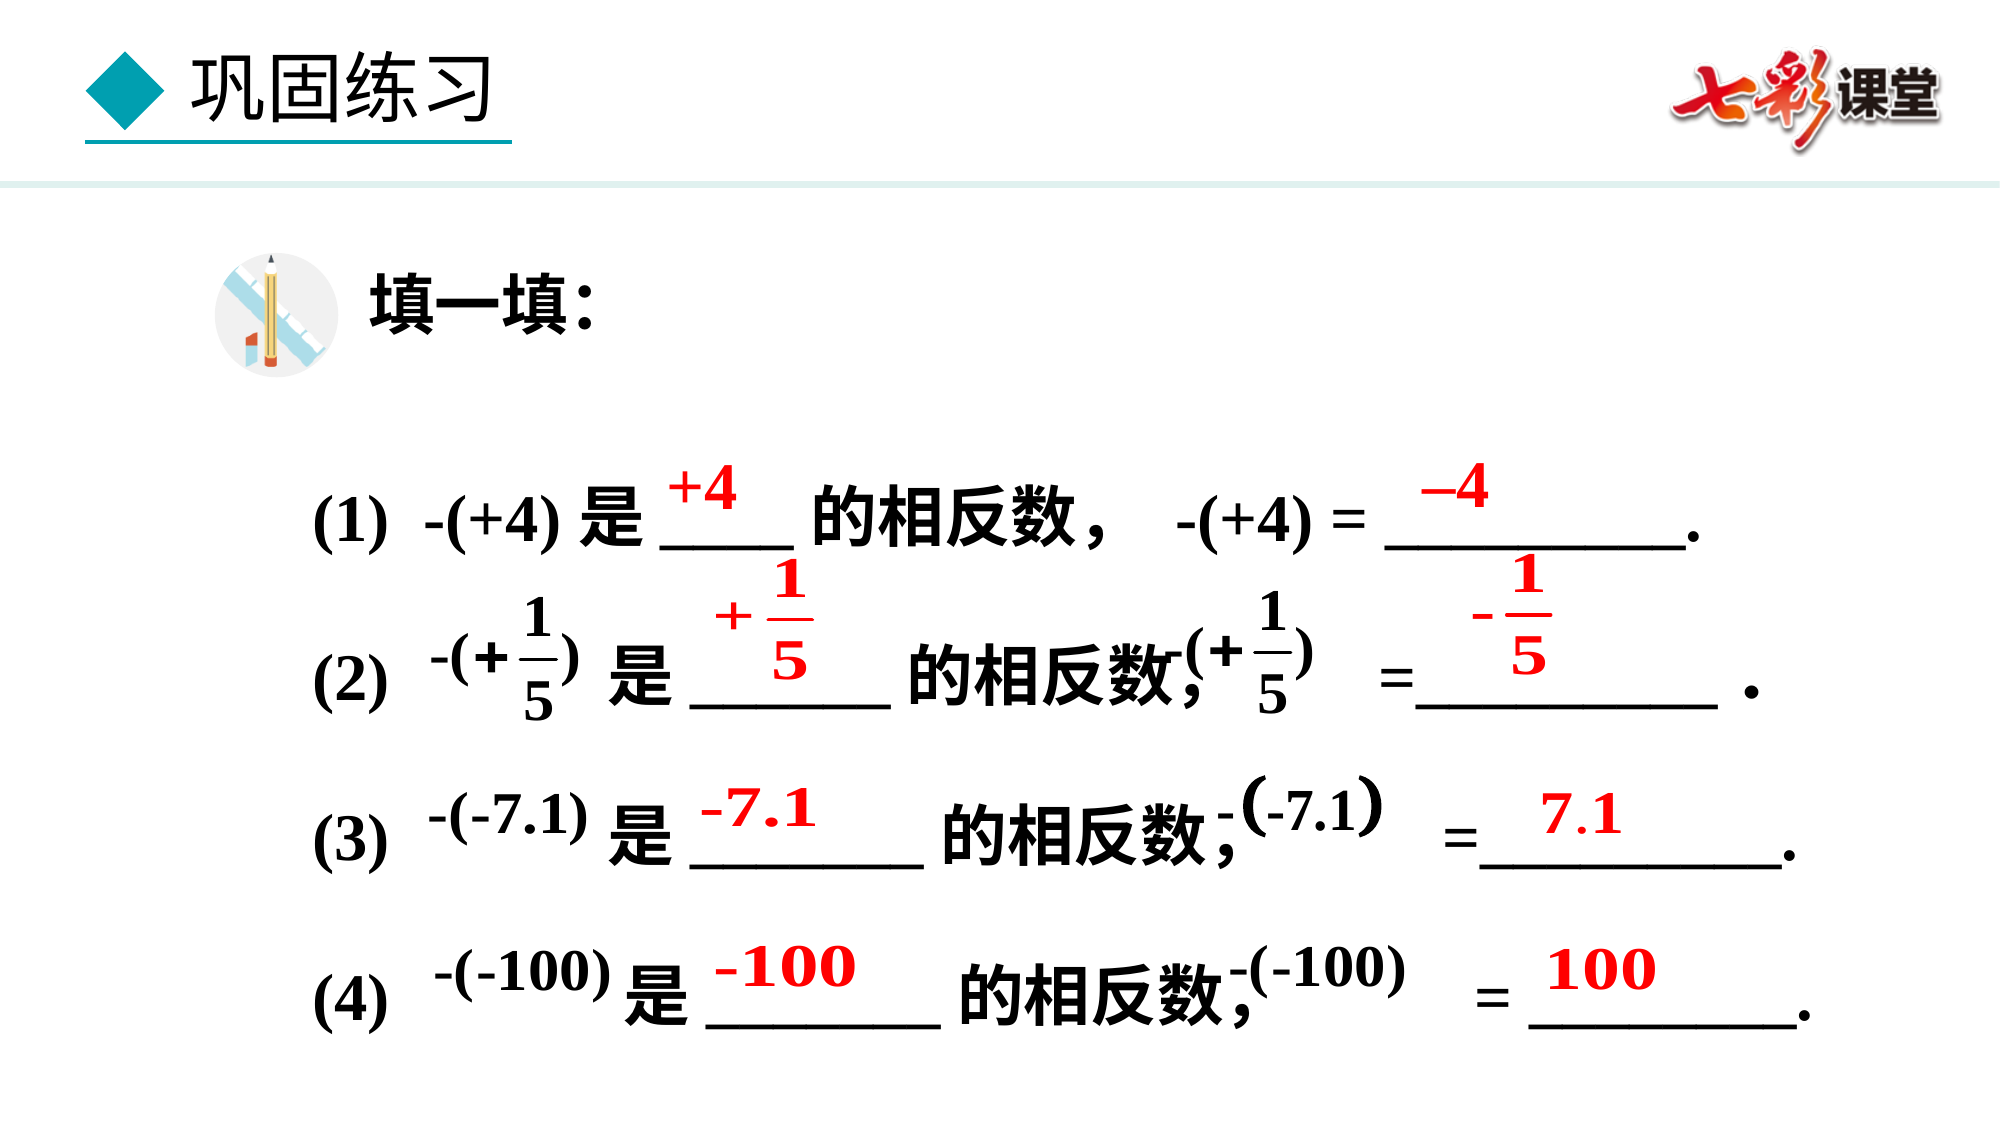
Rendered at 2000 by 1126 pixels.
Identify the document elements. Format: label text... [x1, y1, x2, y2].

text_box +4 [646, 432, 759, 533]
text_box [424, 936, 624, 1016]
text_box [700, 538, 828, 693]
picture [214, 252, 339, 378]
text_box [1208, 766, 1387, 866]
text_box 填一填： [348, 252, 668, 353]
text_box –4 [1402, 430, 1510, 531]
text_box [702, 930, 868, 1003]
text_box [1459, 533, 1568, 689]
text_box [419, 778, 598, 859]
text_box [1219, 931, 1419, 1012]
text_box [420, 576, 594, 735]
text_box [1537, 933, 1671, 1005]
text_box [688, 774, 829, 842]
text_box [1154, 569, 1328, 728]
picture [1666, 42, 1948, 144]
text_box (1) -(+4)是____的相反数， -(+4) = _________. (2) 是______的相反数， =_________． (3) 是_______的相反数， =_________. (4) 是_______的相反数， = ________. [200, 144, 2000, 1044]
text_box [1529, 777, 1633, 850]
